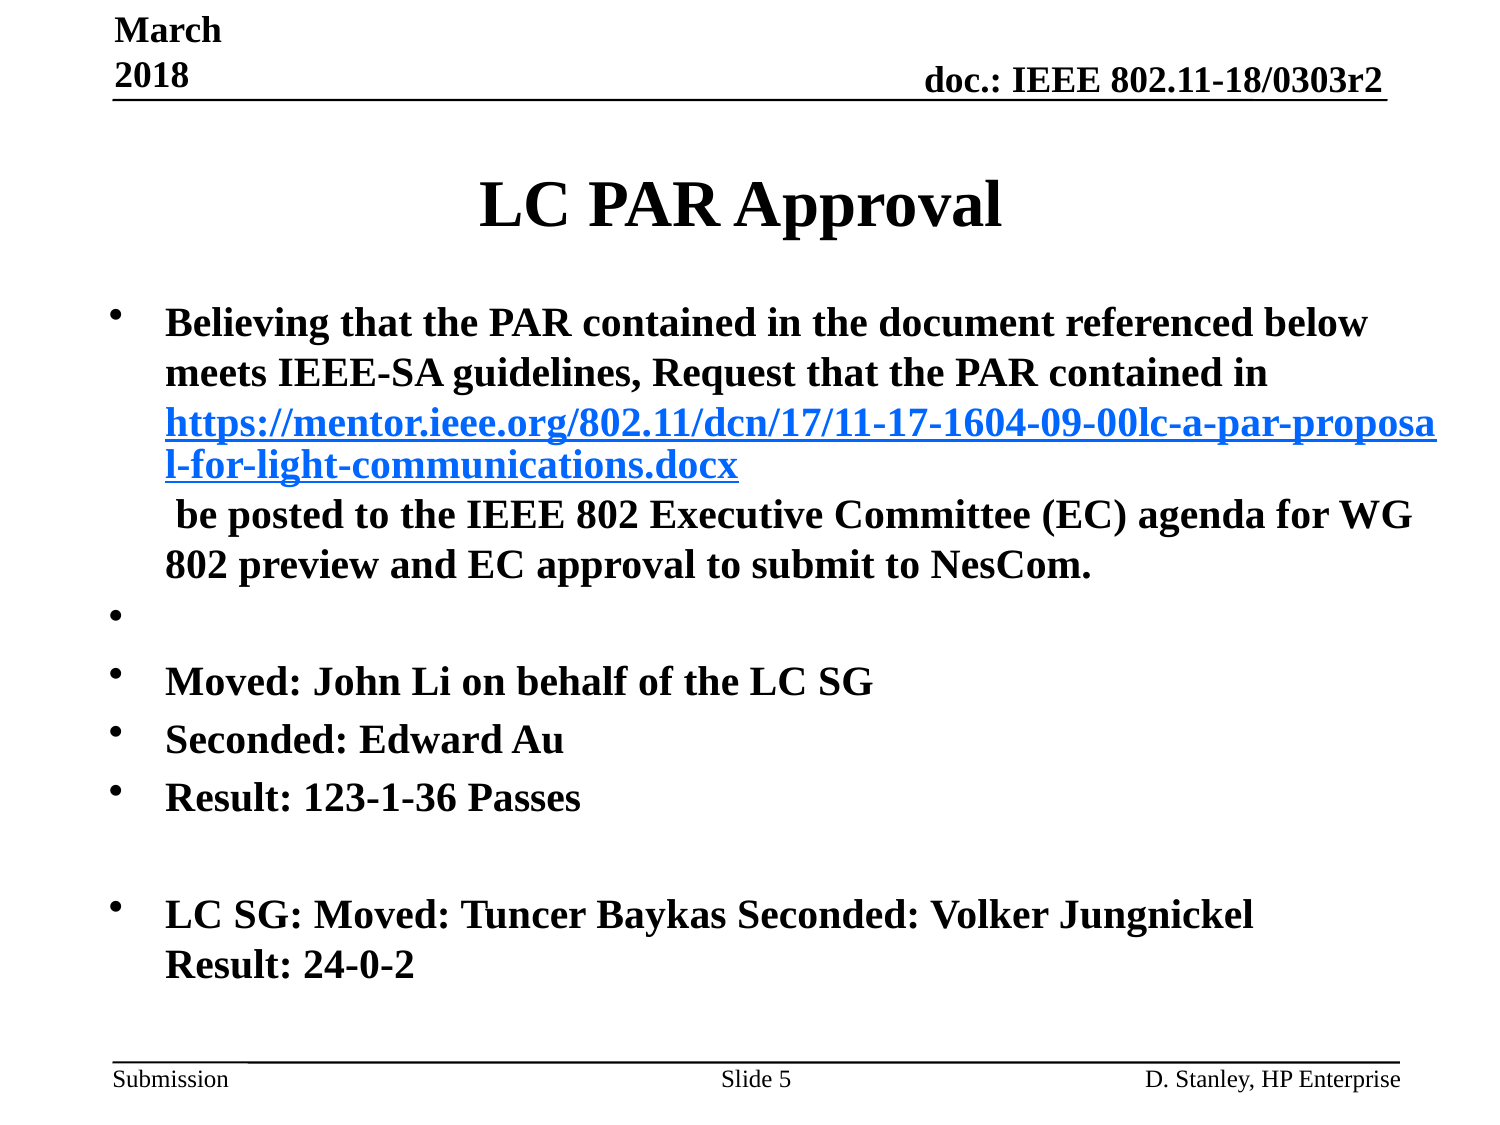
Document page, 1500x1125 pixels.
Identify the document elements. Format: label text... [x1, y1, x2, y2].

slide_number Slide 5 [712, 1075, 800, 1093]
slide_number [114, 49, 270, 95]
footer D. Stanley, HP Enterprise [878, 1075, 1402, 1093]
list [68, 262, 1432, 1050]
title LC PAR Approval [112, 112, 1388, 262]
text_box Believing that the PAR contained in the document referenced below meets IEEE-SA guidelines, Request that the PAR contained in https://mentor.ieee.org/802.11/dcn/17/11-17-1604-09-00lc-a-par-proposal-for-light-communications.docx be posted to the IEEE 802 Executive Committee (EC) agenda for WG 802 preview and EC approval to submit to NesCom. Moved: John Li on behalf of the LC SG Seconded: Edward Au Result: 123-1-36 Passes LC SG: Moved: Tuncer Baykas Seconded: Volker Jungnickel Result: 24-0-2 [93, 287, 1457, 1075]
